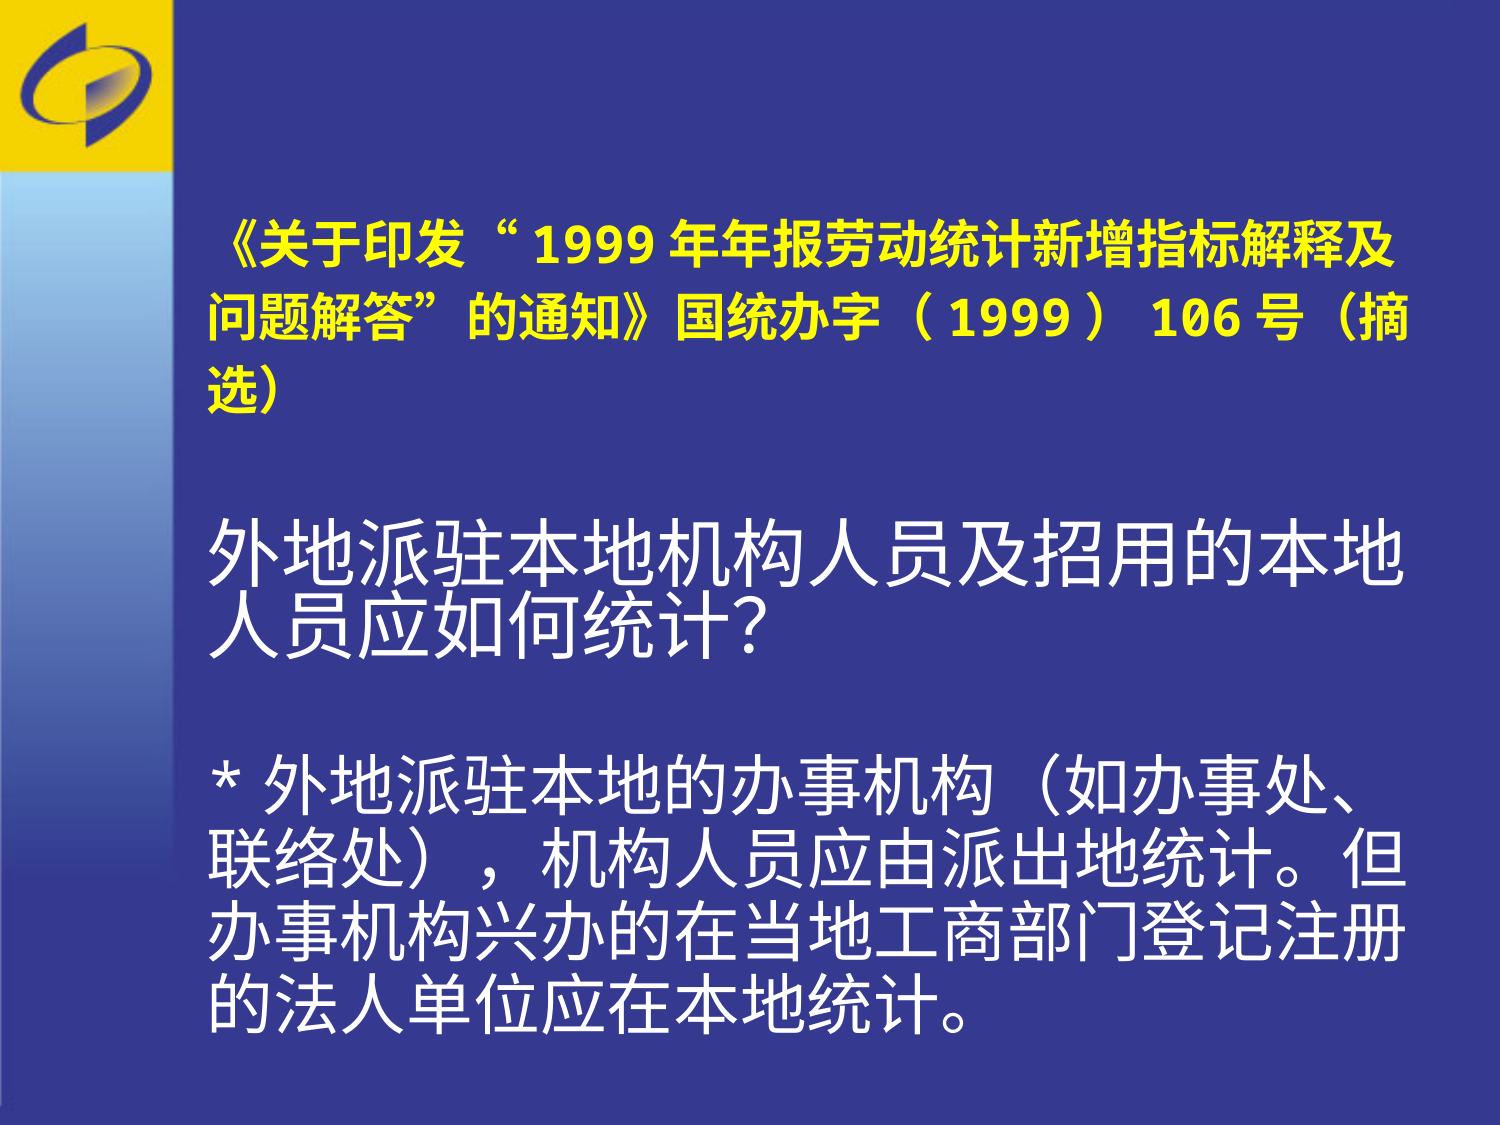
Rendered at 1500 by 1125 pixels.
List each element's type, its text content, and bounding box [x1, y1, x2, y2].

picture [0, 0, 1500, 1125]
list 《关于印发“1999年年报劳动统计新增指标解释及问题解答”的通知》国统办字（1999）106号（摘选） 外地派驻本地机构人员及招用的本地人员应如何统计？ *外地派驻本地的办事机构（如办事处、联络处），机构人员应由派出地统计。但办事机构兴办的在当地工商部门登记注册的法人单位应在本地统计。 [191, 193, 1448, 1060]
